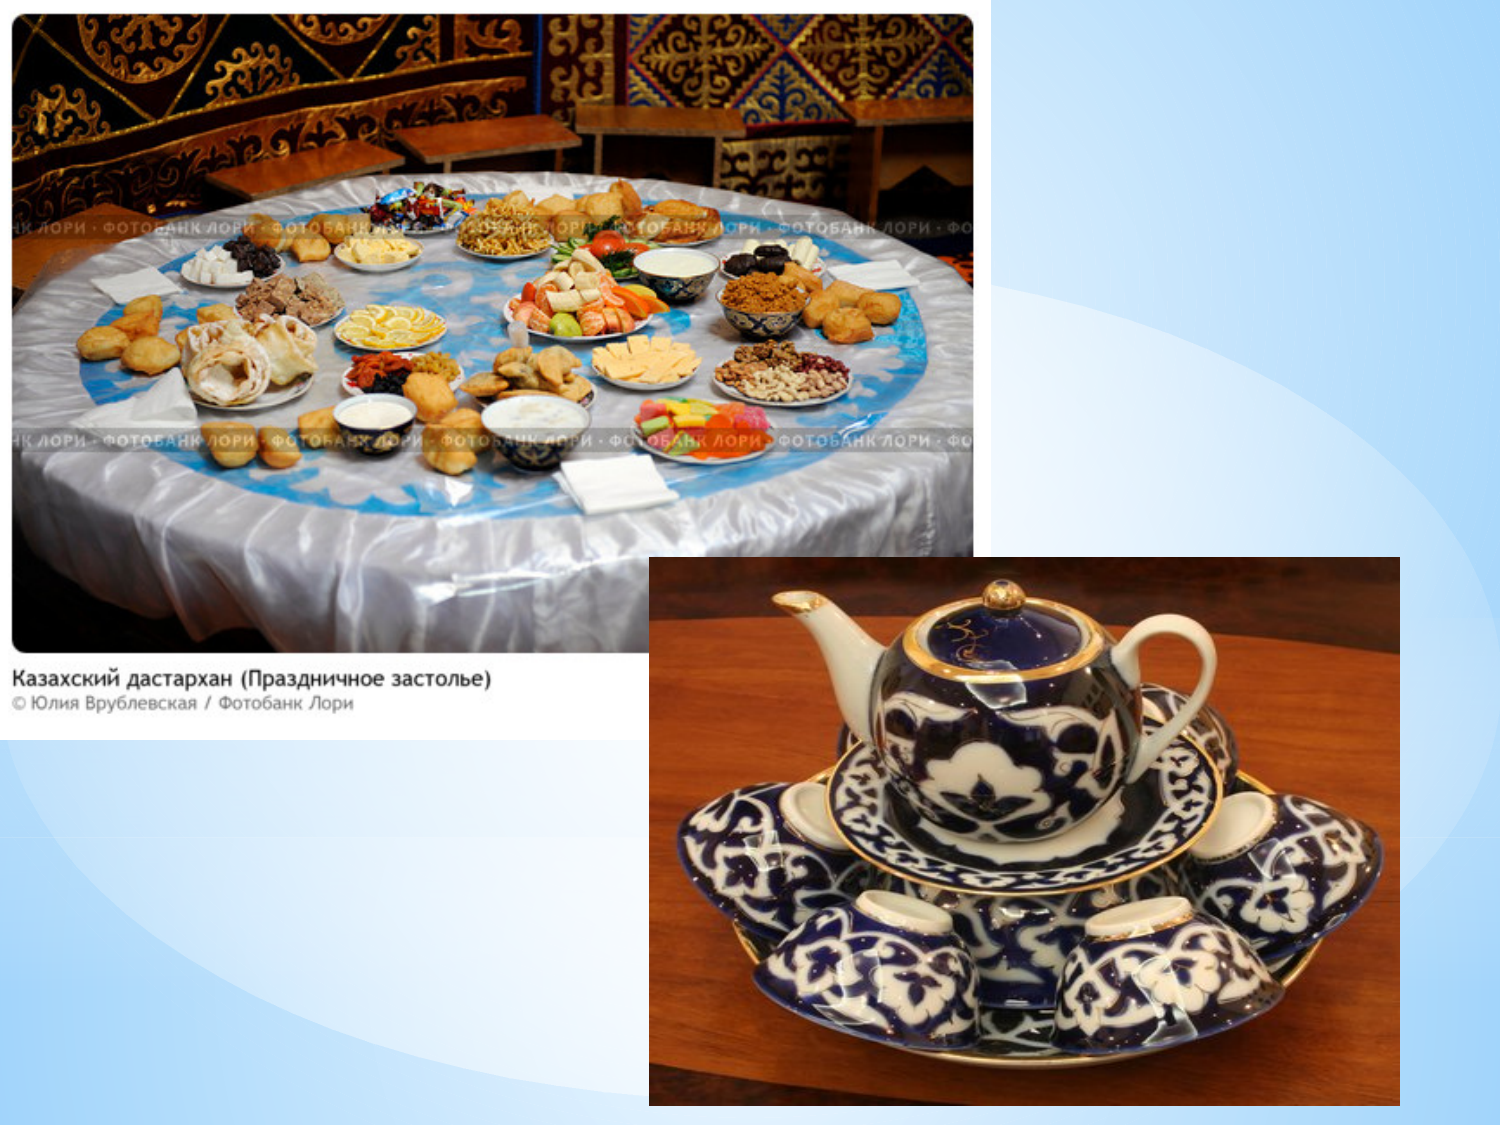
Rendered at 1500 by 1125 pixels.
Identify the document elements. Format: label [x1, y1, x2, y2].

list [0, 0, 991, 740]
picture [649, 556, 1400, 1106]
